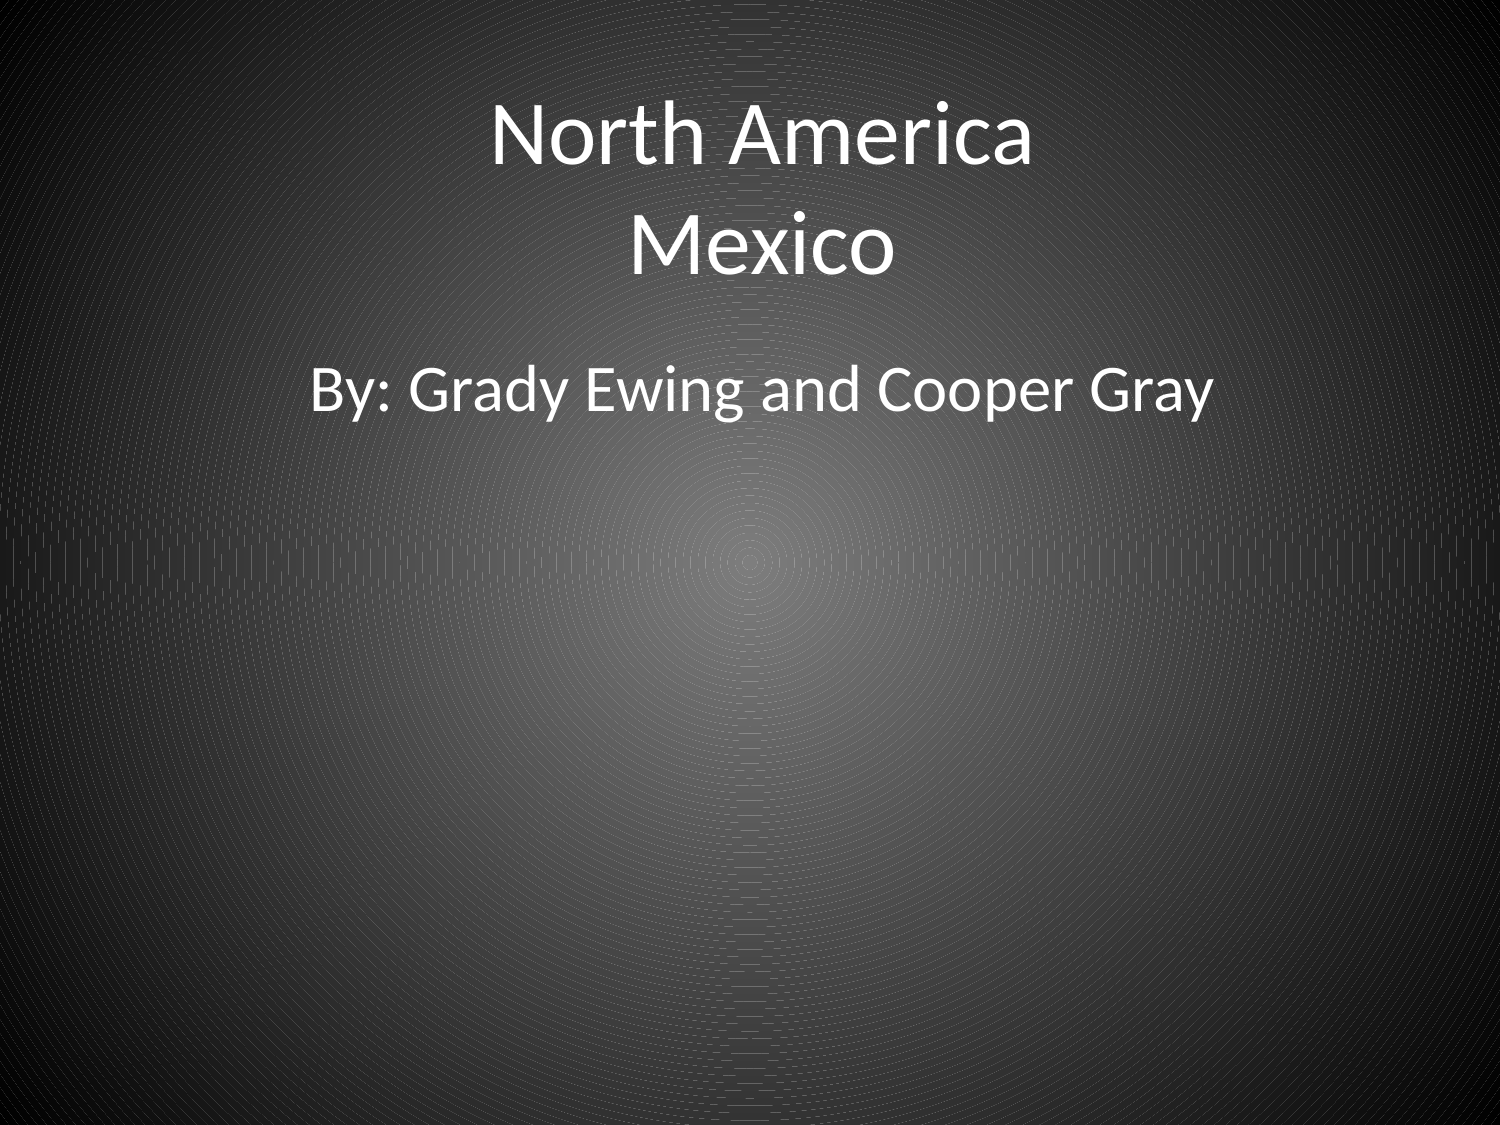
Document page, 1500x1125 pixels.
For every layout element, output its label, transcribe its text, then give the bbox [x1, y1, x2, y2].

title North America Mexico [125, 62, 1400, 304]
subtitle By: Grady Ewing and Cooper Gray [237, 337, 1288, 475]
